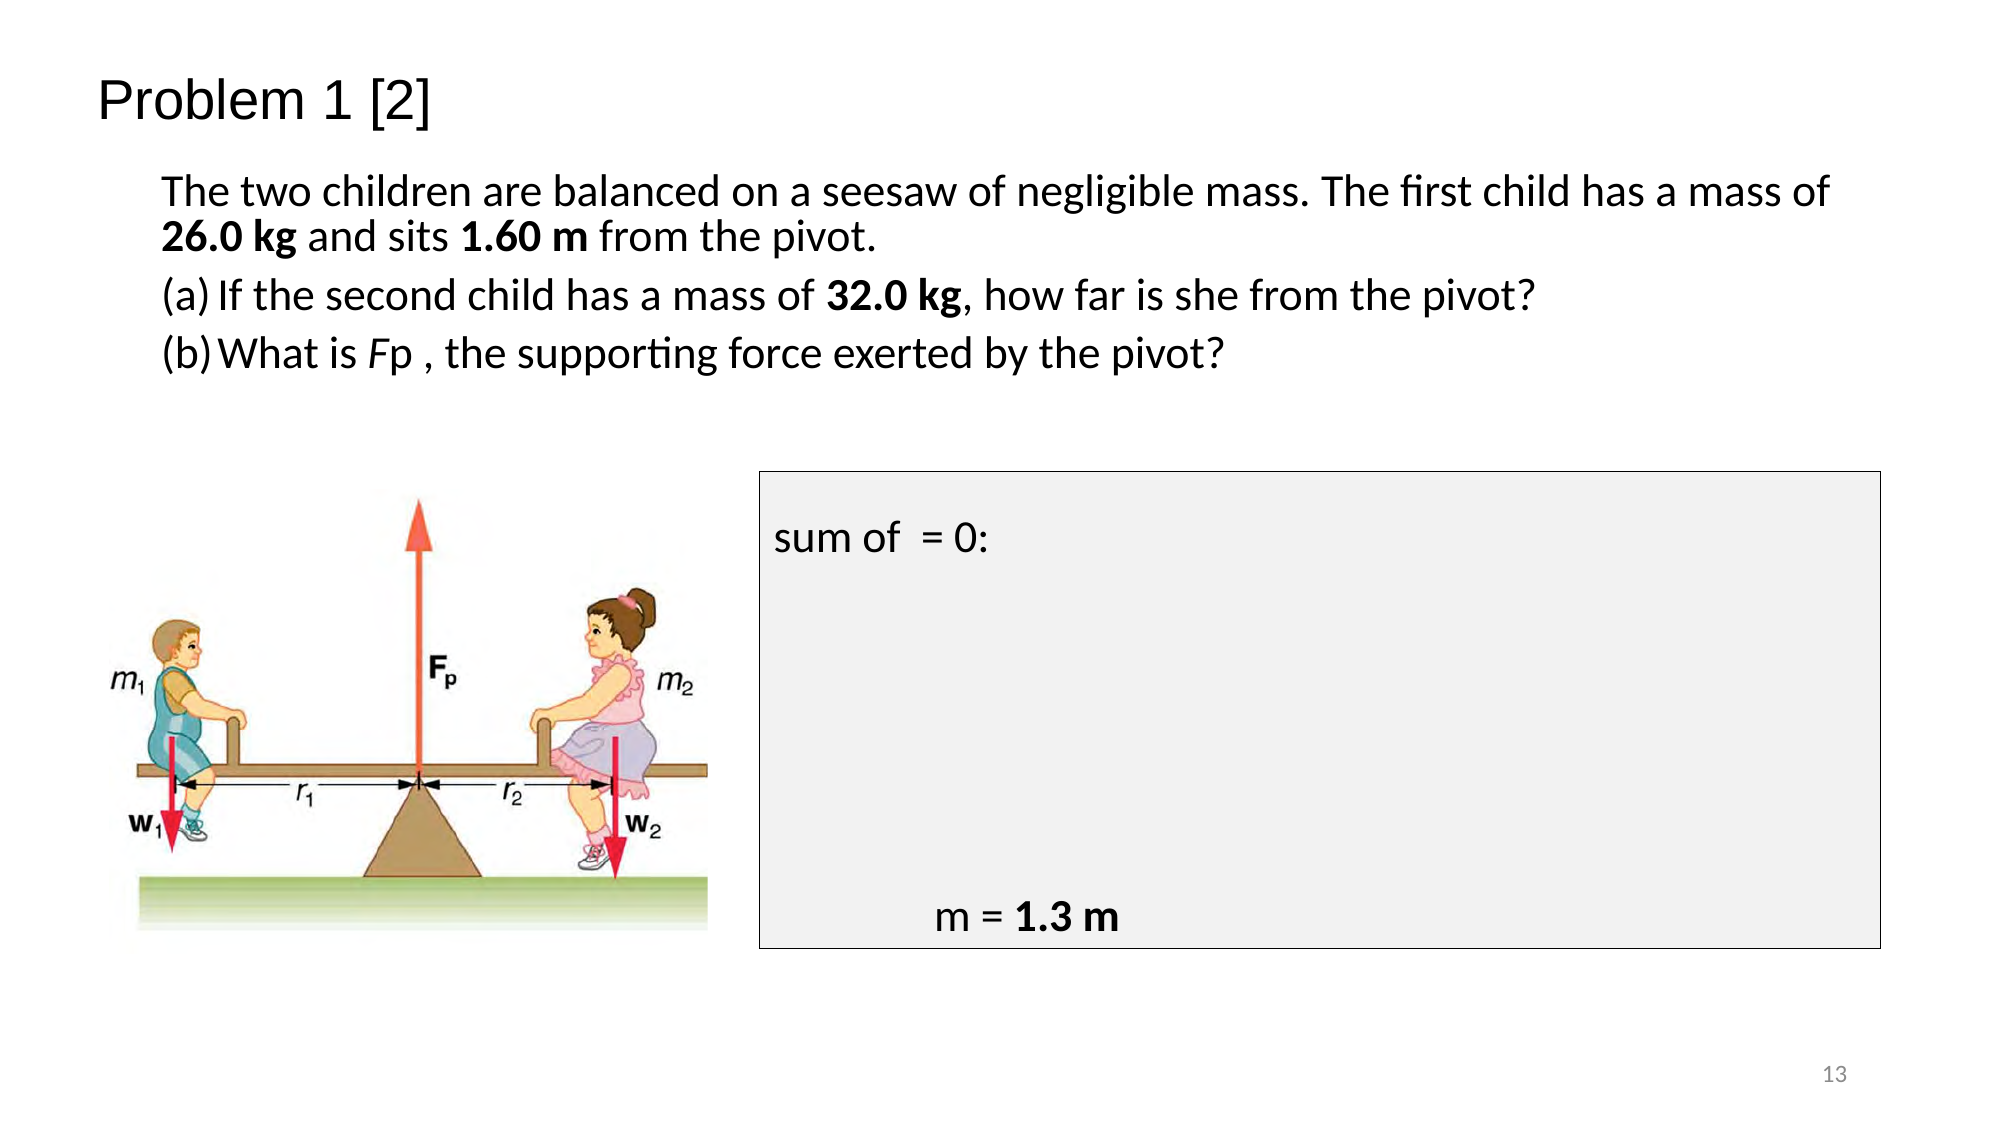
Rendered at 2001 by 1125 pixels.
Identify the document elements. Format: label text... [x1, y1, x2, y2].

text_box Problem 1 [2] [97, 63, 1022, 141]
picture [109, 489, 708, 954]
text_box [109, 190, 1923, 472]
slide_number 13 [1412, 1042, 1863, 1103]
table_header The two children are balanced on a seesaw of negligible mass. The first child has a mass of 26.0 kg and sits 1.60 m from the pivot. If the second child has a mass of 32.0 kg, how far is she from the pivot? What is Fp , the supporting force exerted by the pivot? [151, 173, 1892, 379]
